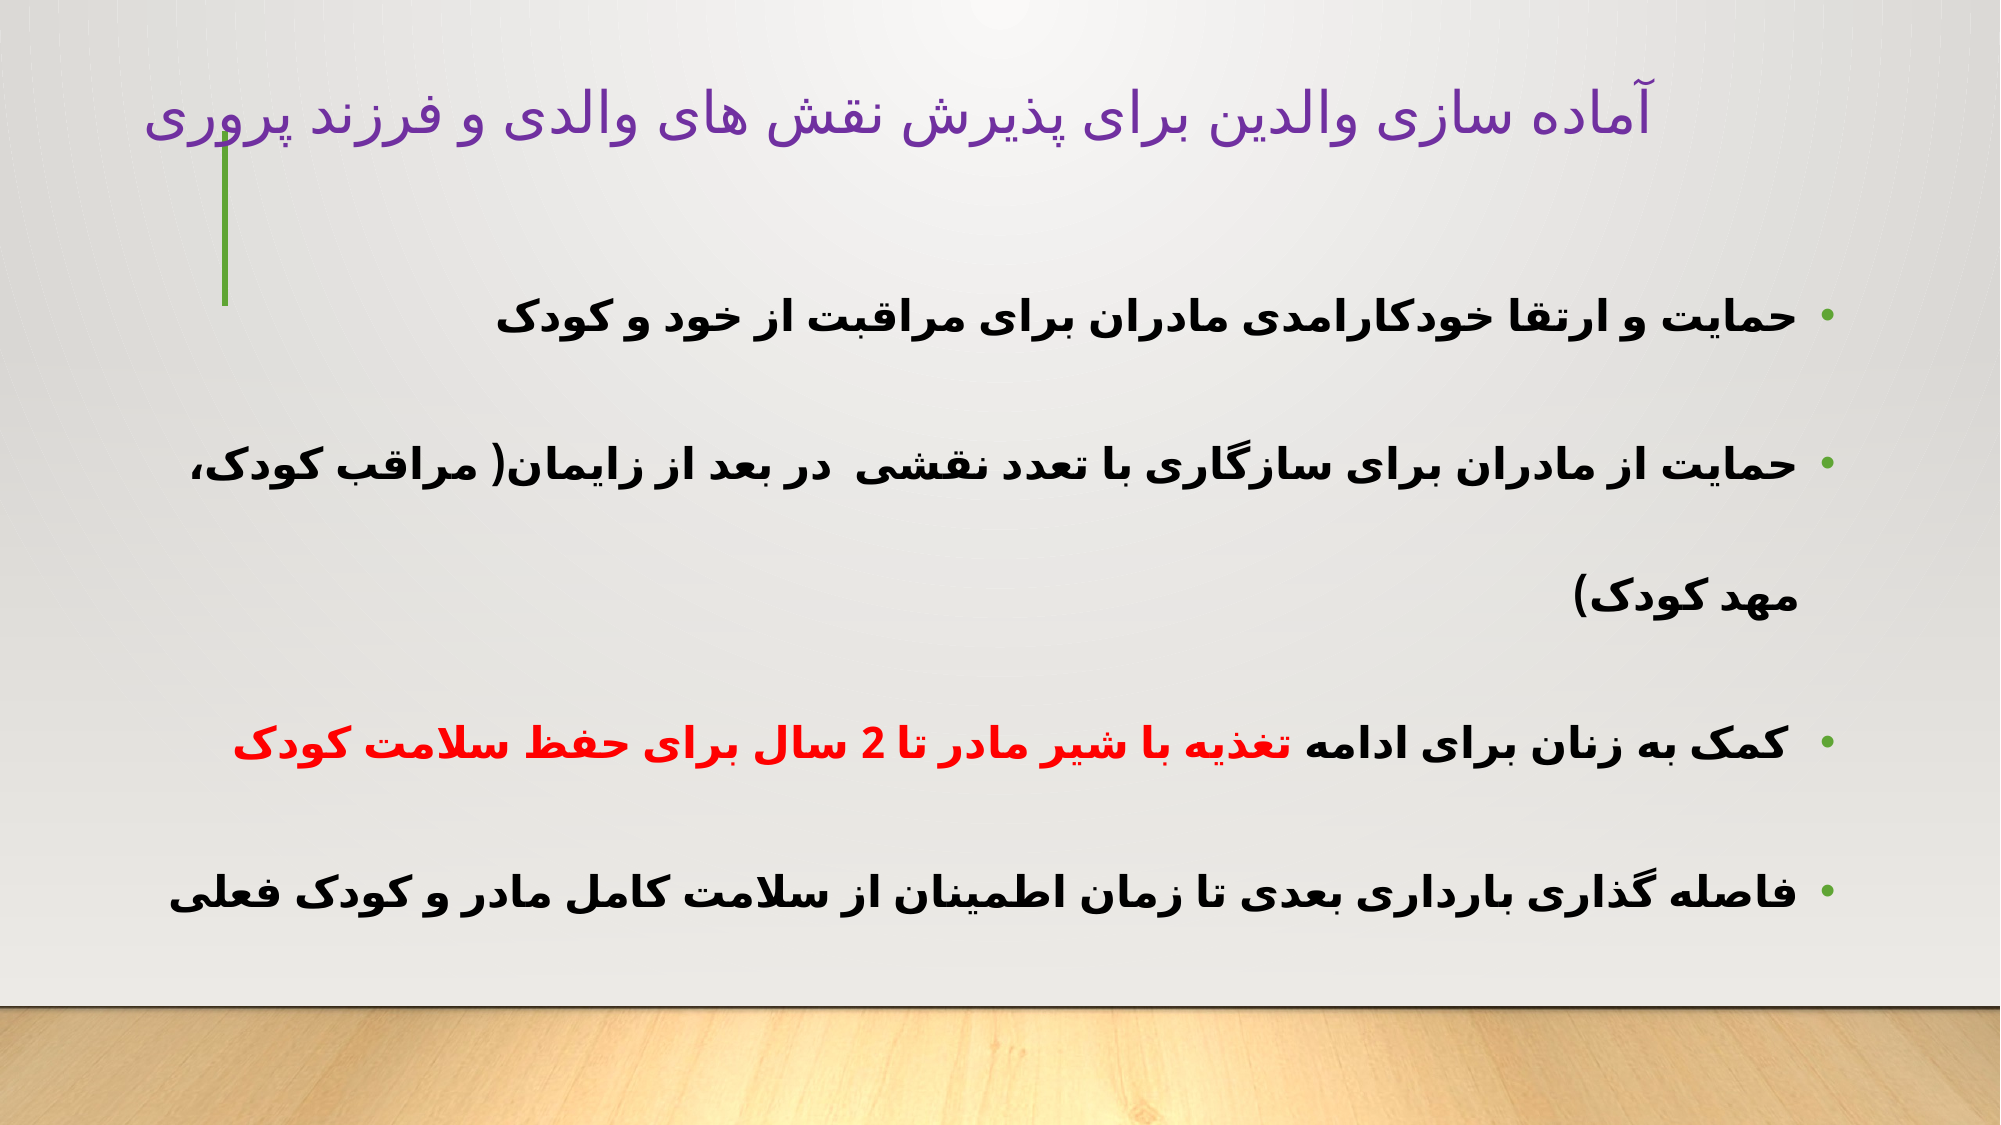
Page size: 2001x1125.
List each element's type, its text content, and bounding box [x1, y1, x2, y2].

list حمایت و ارتقا خودکارامدی مادران برای مراقبت از خود و کودک حمایت از مادران برای سازگاری با تعدد نقشی در بعد از زایمان( مراقب کودک، مهد کودک) کمک به زنان برای ادامه تغذیه با شیر مادر تا 2 سال برای حفظ سلامت کودک فاصله گذاری بارداری بعدی تا زمان اطمینان از سلامت کامل مادر و کودک فعلی [149, 202, 1849, 950]
title آماده سازی والدین برای پذیرش نقش های والدی و فرزند پروری [49, 96, 1748, 287]
picture [0, 1006, 2000, 1125]
